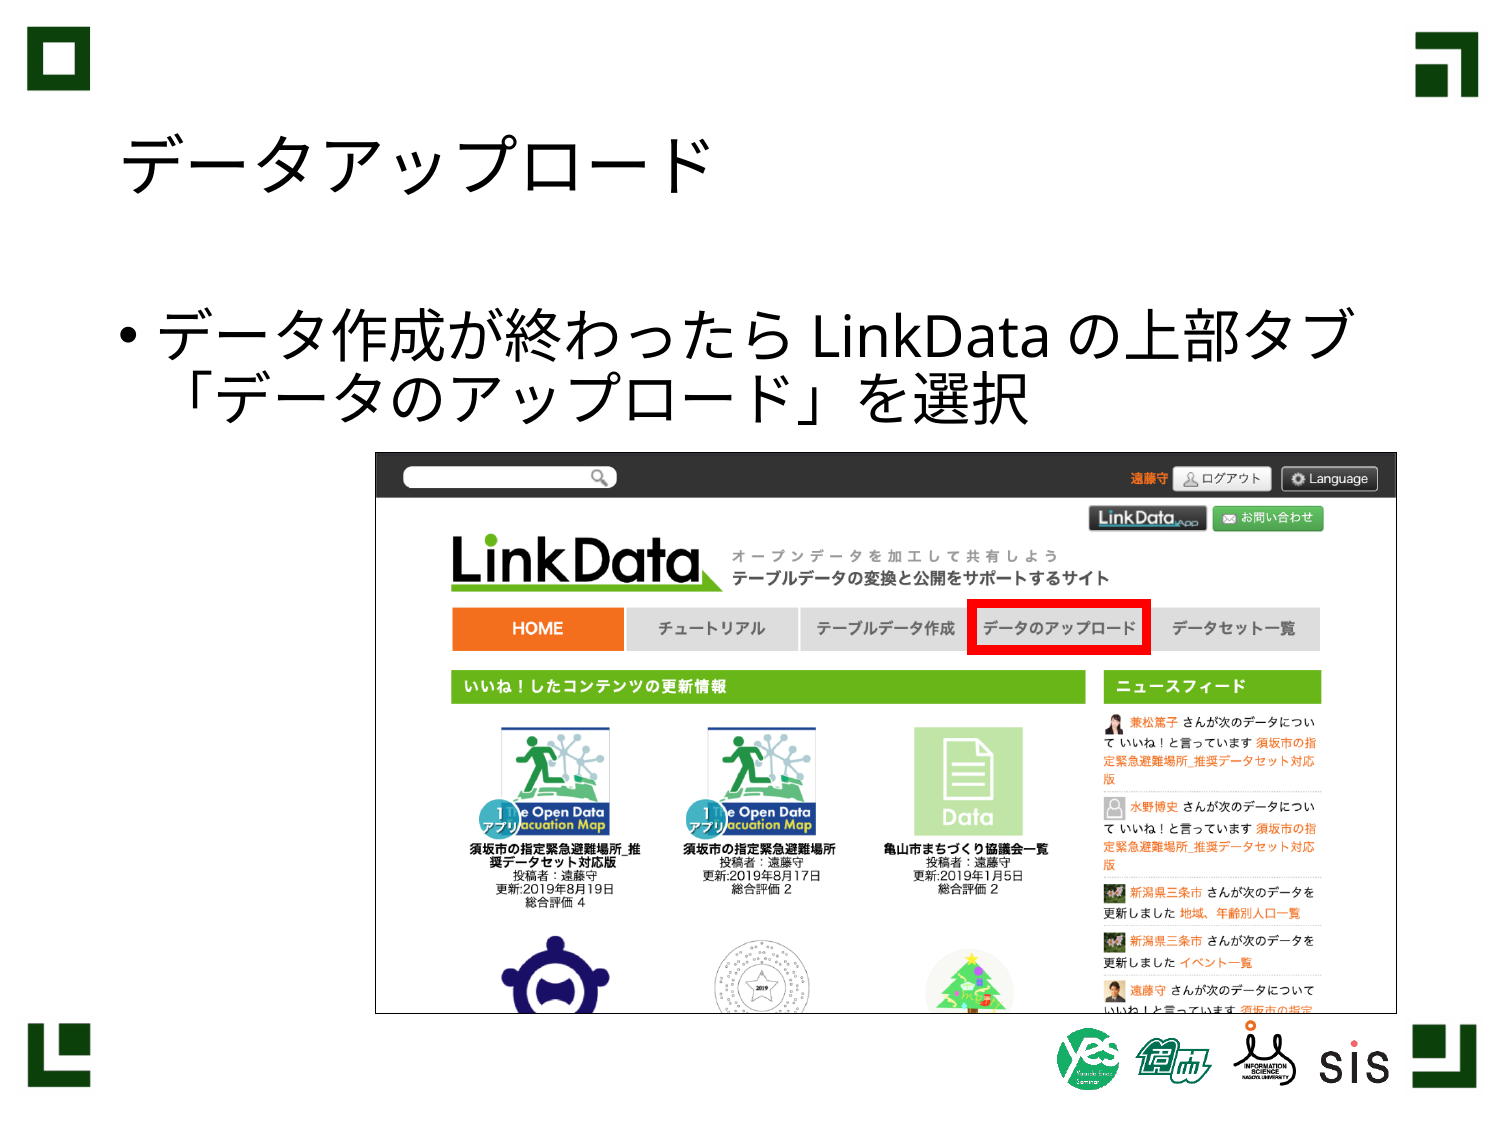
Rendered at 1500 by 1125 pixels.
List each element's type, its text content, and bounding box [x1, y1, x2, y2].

picture [1406, 23, 1489, 106]
picture [21, 22, 96, 95]
picture [1406, 1017, 1483, 1095]
picture [19, 1015, 96, 1095]
picture [1057, 1028, 1119, 1090]
list データ作成が終わったらLinkDataの上部タブ「データのアップロード」を選択 [103, 299, 1397, 1014]
title データアップロード [103, 59, 1397, 278]
picture [1133, 1035, 1214, 1086]
picture [375, 452, 1397, 1014]
picture [1315, 1037, 1393, 1086]
picture [1233, 1020, 1296, 1086]
